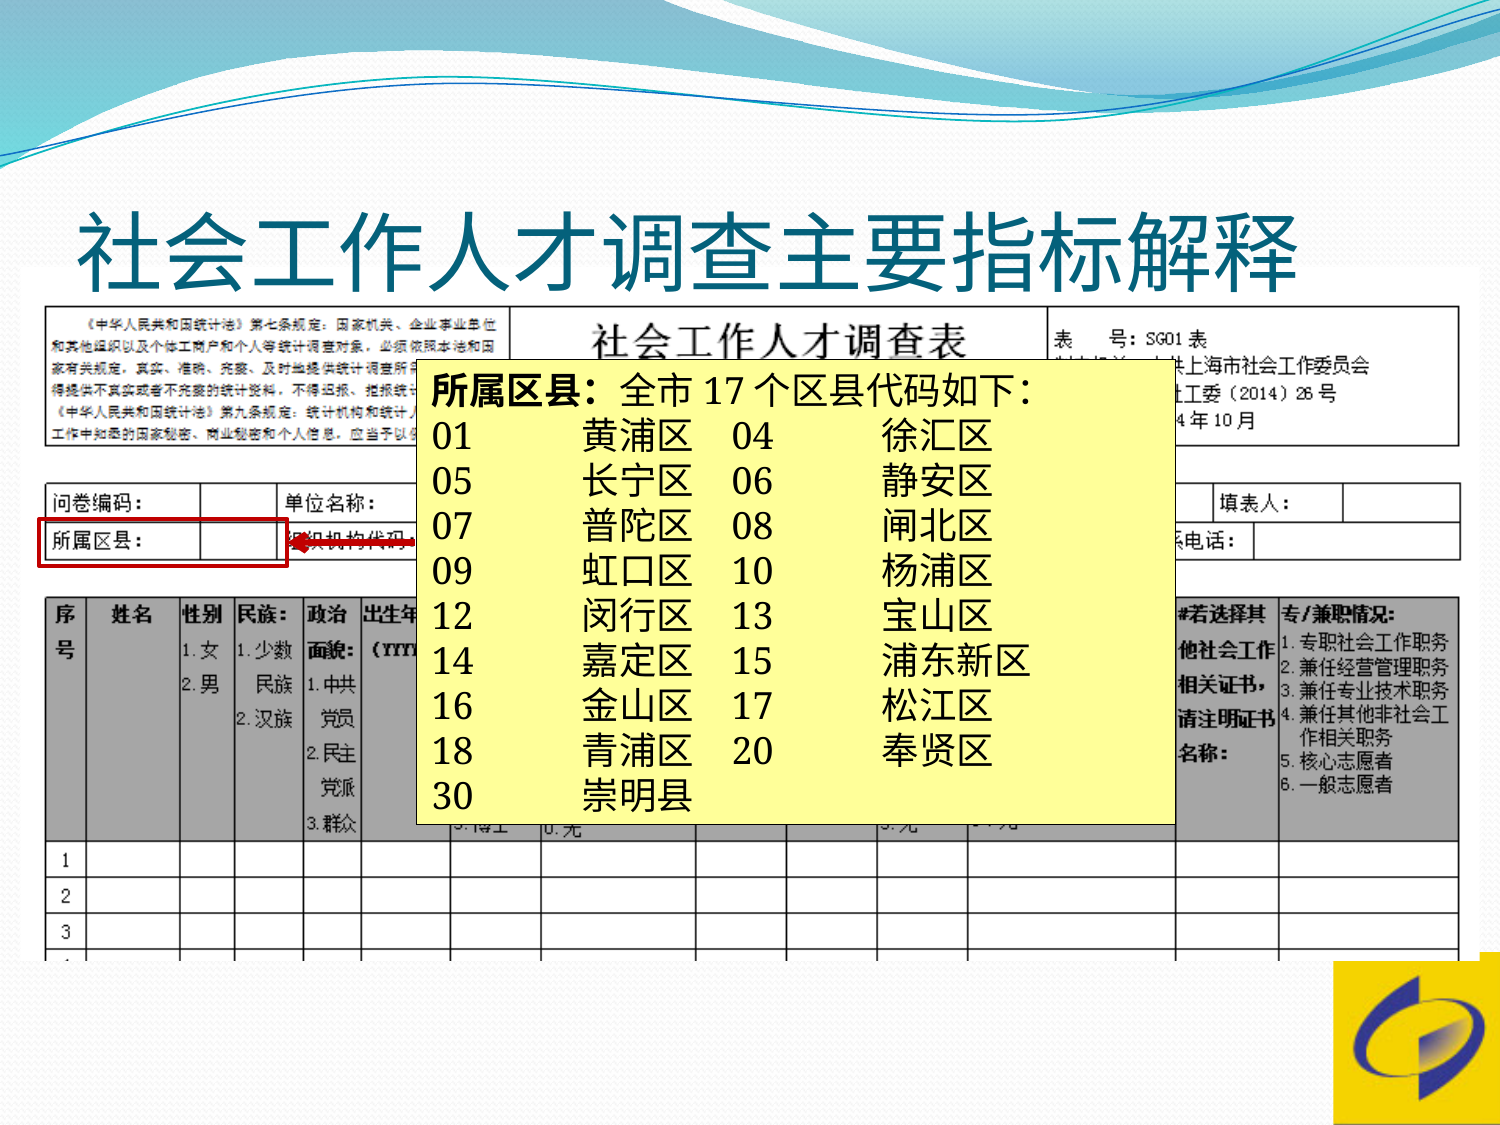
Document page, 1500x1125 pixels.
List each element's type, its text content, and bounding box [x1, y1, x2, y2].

picture [189, 266, 223, 281]
picture [623, 266, 632, 274]
picture [19, 266, 1480, 961]
picture [891, 266, 919, 276]
picture [713, 266, 748, 273]
picture [650, 266, 663, 272]
title 社会工作人才调查主要指标解释 [75, 115, 1425, 266]
picture [1153, 272, 1160, 285]
picture [1333, 952, 1500, 1125]
picture [995, 274, 1023, 282]
